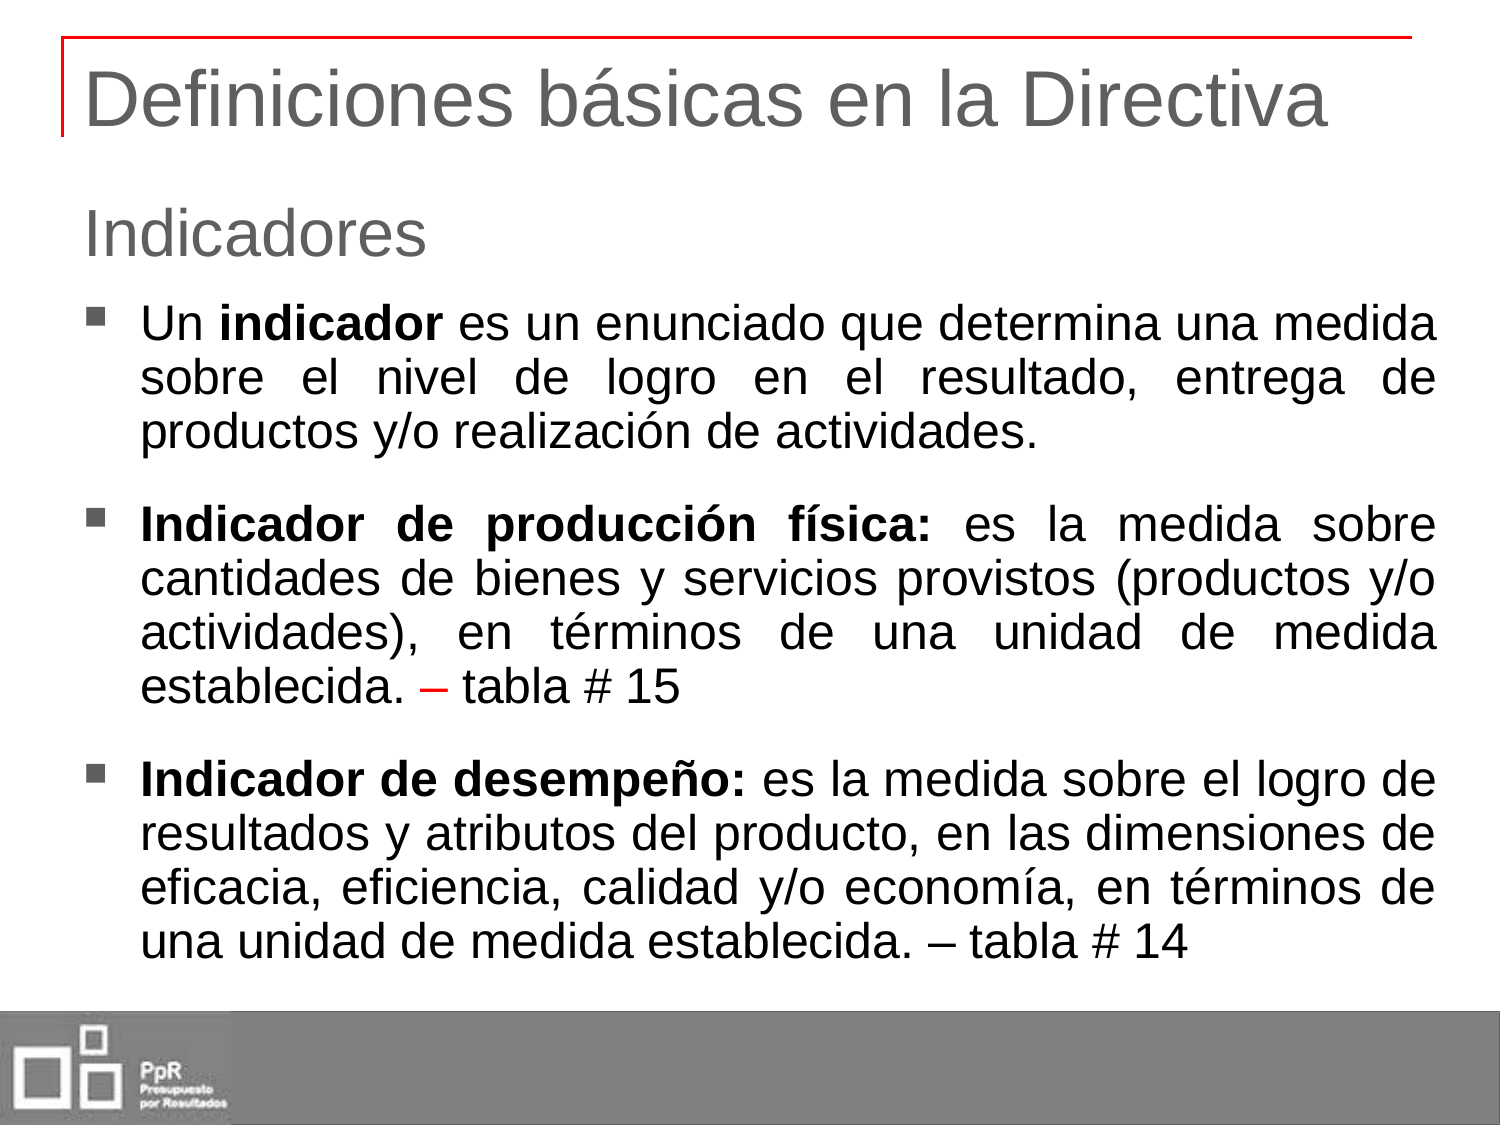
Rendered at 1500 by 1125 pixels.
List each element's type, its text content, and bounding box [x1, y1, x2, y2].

text_box Un indicador es un enunciado que determina una medida sobre el nivel de logro en el resultado, entrega de productos y/o realización de actividades. Indicador de producción física: es la medida sobre cantidades de bienes y servicios provistos (productos y/o actividades), en términos de una unidad de medida establecida. – tabla # 15 Indicador de desempeño: es la medida sobre el logro de resultados y atributos del producto, en las dimensiones de eficacia, eficiencia, calidad y/o economía, en términos de una unidad de medida establecida. – tabla # 14 [68, 289, 1453, 987]
picture [0, 1011, 231, 1125]
text_box Definiciones básicas en la Directiva [68, 40, 1447, 150]
title Indicadores [68, 182, 1420, 289]
